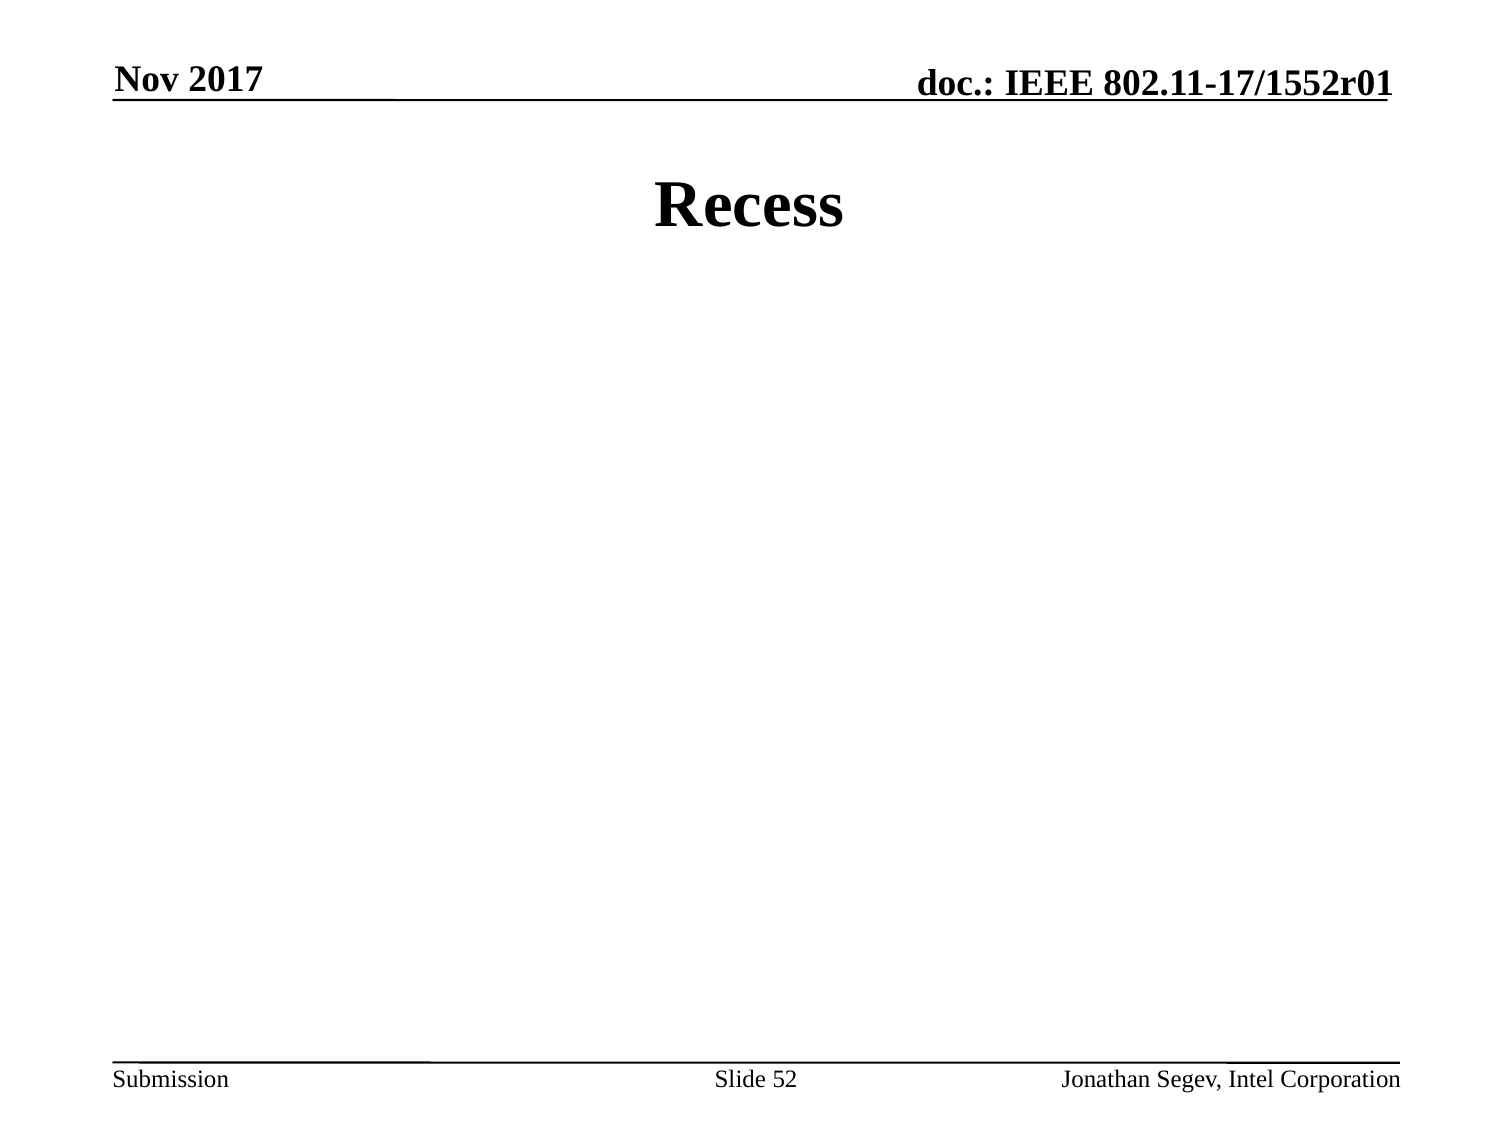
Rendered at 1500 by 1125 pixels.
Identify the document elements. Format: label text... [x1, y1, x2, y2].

slide_number Slide 52 [712, 1061, 800, 1123]
footer Jonathan Segev, Intel Corporation [878, 1061, 1402, 1093]
title Recess [112, 112, 1388, 288]
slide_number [114, 54, 423, 100]
